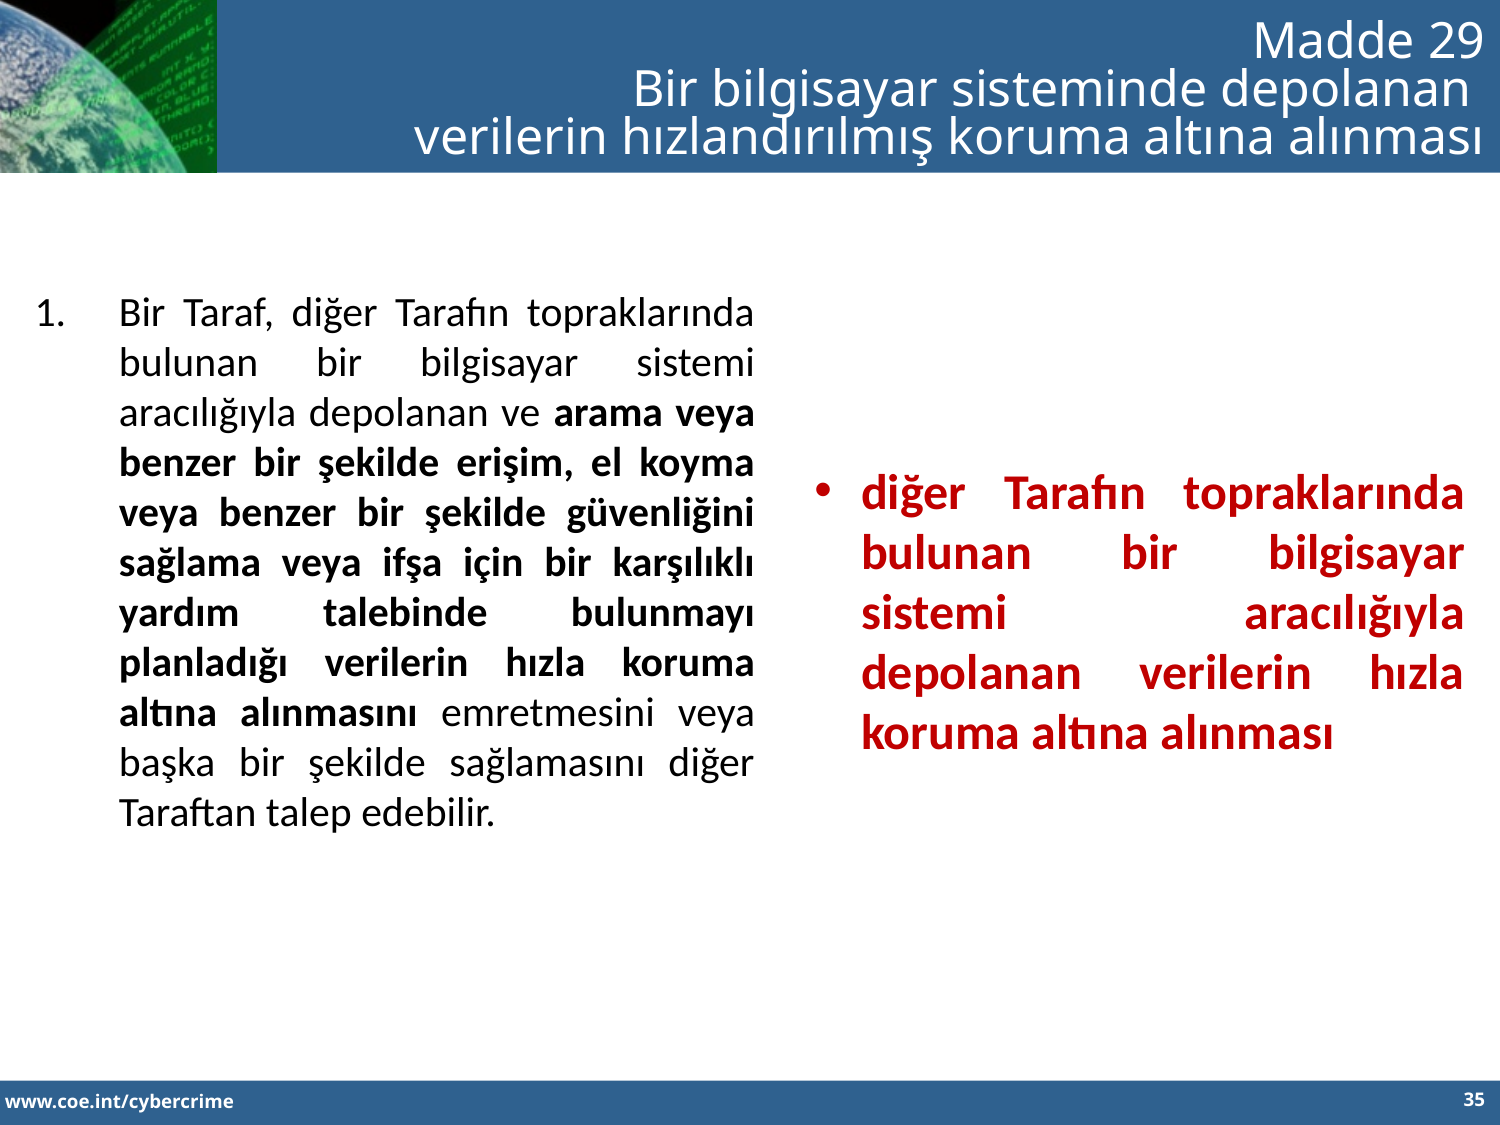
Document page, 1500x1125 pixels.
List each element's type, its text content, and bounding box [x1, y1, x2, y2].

text_box Madde 29 Bir bilgisayar sisteminde depolanan verilerin hızlandırılmış koruma altına alınması [324, 15, 1500, 168]
slide_number 35 [1149, 1079, 1500, 1125]
text_box Bir Taraf, diğer Tarafın topraklarında bulunan bir bilgisayar sistemi aracılığıyla depolanan ve arama veya benzer bir şekilde erişim, el koyma veya benzer bir şekilde güvenliğini sağlama veya ifşa için bir karşılıklı yardım talebinde bulunmayı planladığı verilerin hızla koruma altına alınmasını emretmesini veya başka bir şekilde sağlamasını diğer Taraftan talep edebilir. [19, 277, 770, 843]
text_box diğer Tarafın topraklarında bulunan bir bilgisayar sistemi aracılığıyla depolanan verilerin hızla koruma altına alınması [799, 451, 1480, 767]
picture [0, 1, 217, 173]
